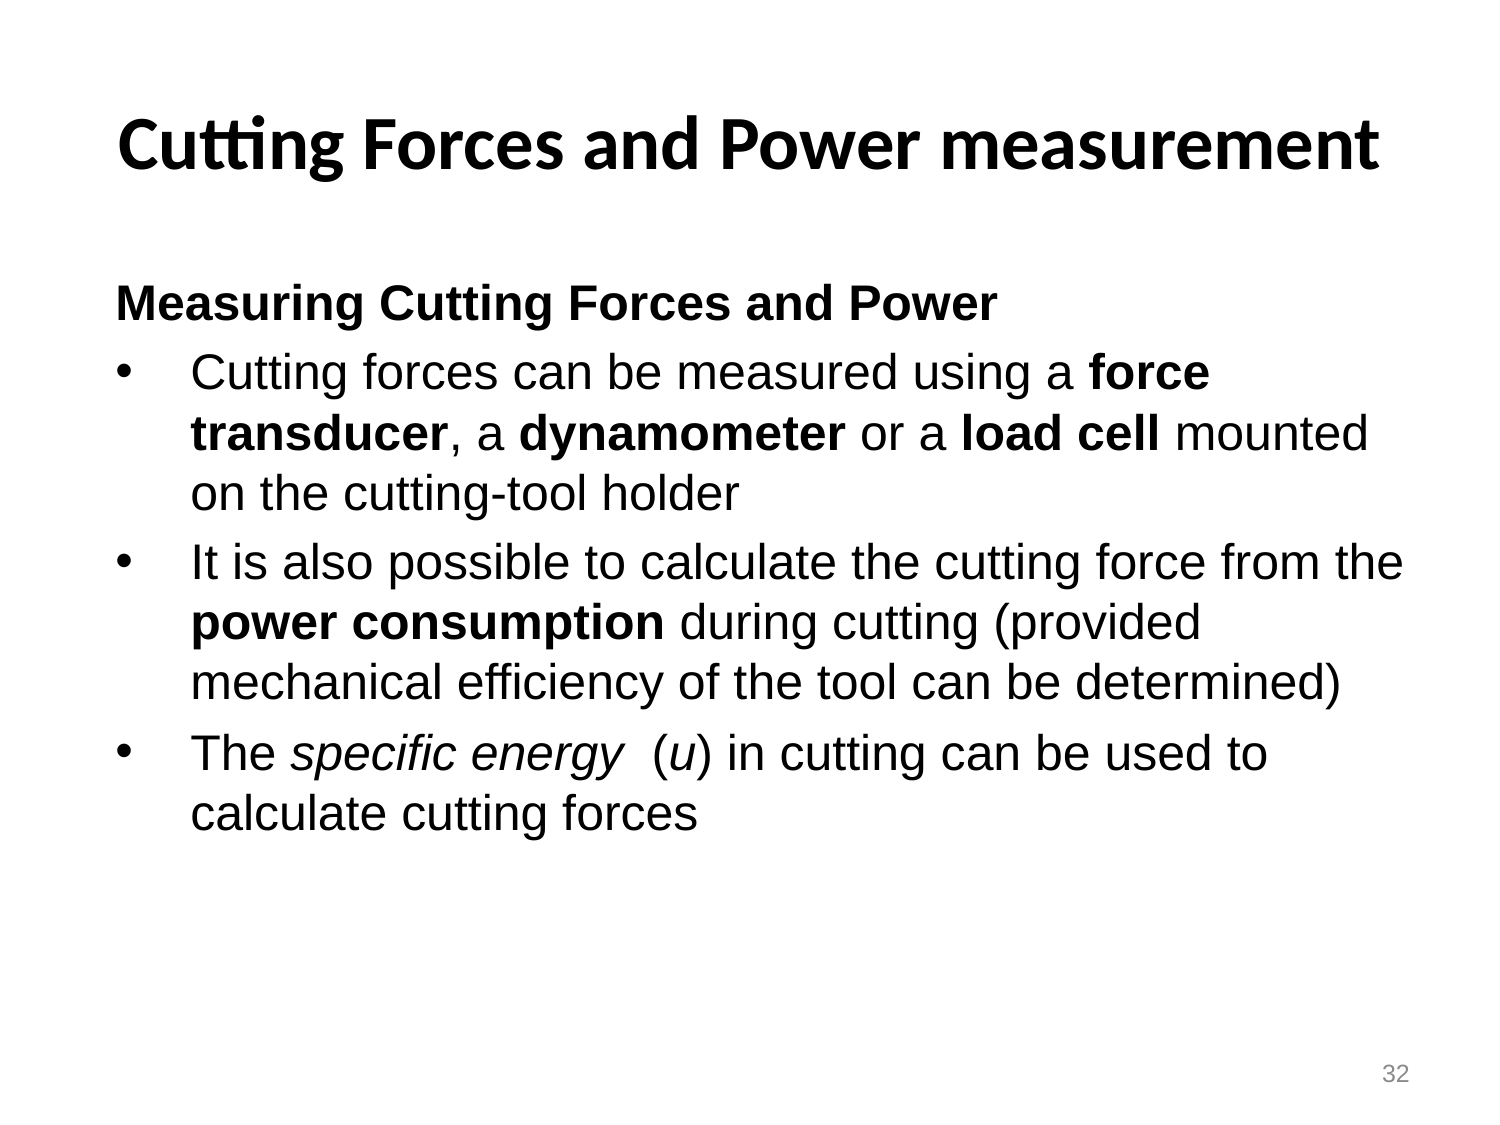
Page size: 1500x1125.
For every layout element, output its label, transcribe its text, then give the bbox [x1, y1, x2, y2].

title Cutting Forces and Power measurement [75, 45, 1425, 233]
list Measuring Cutting Forces and Power Cutting forces can be measured using a force transducer, a dynamometer or a load cell mounted on the cutting-tool holder It is also possible to calculate the cutting force from the power consumption during cutting (provided mechanical efficiency of the tool can be determined) The specific energy (u) in cutting can be used to calculate cutting forces [100, 262, 1438, 1125]
slide_number 32 [1074, 1042, 1425, 1103]
